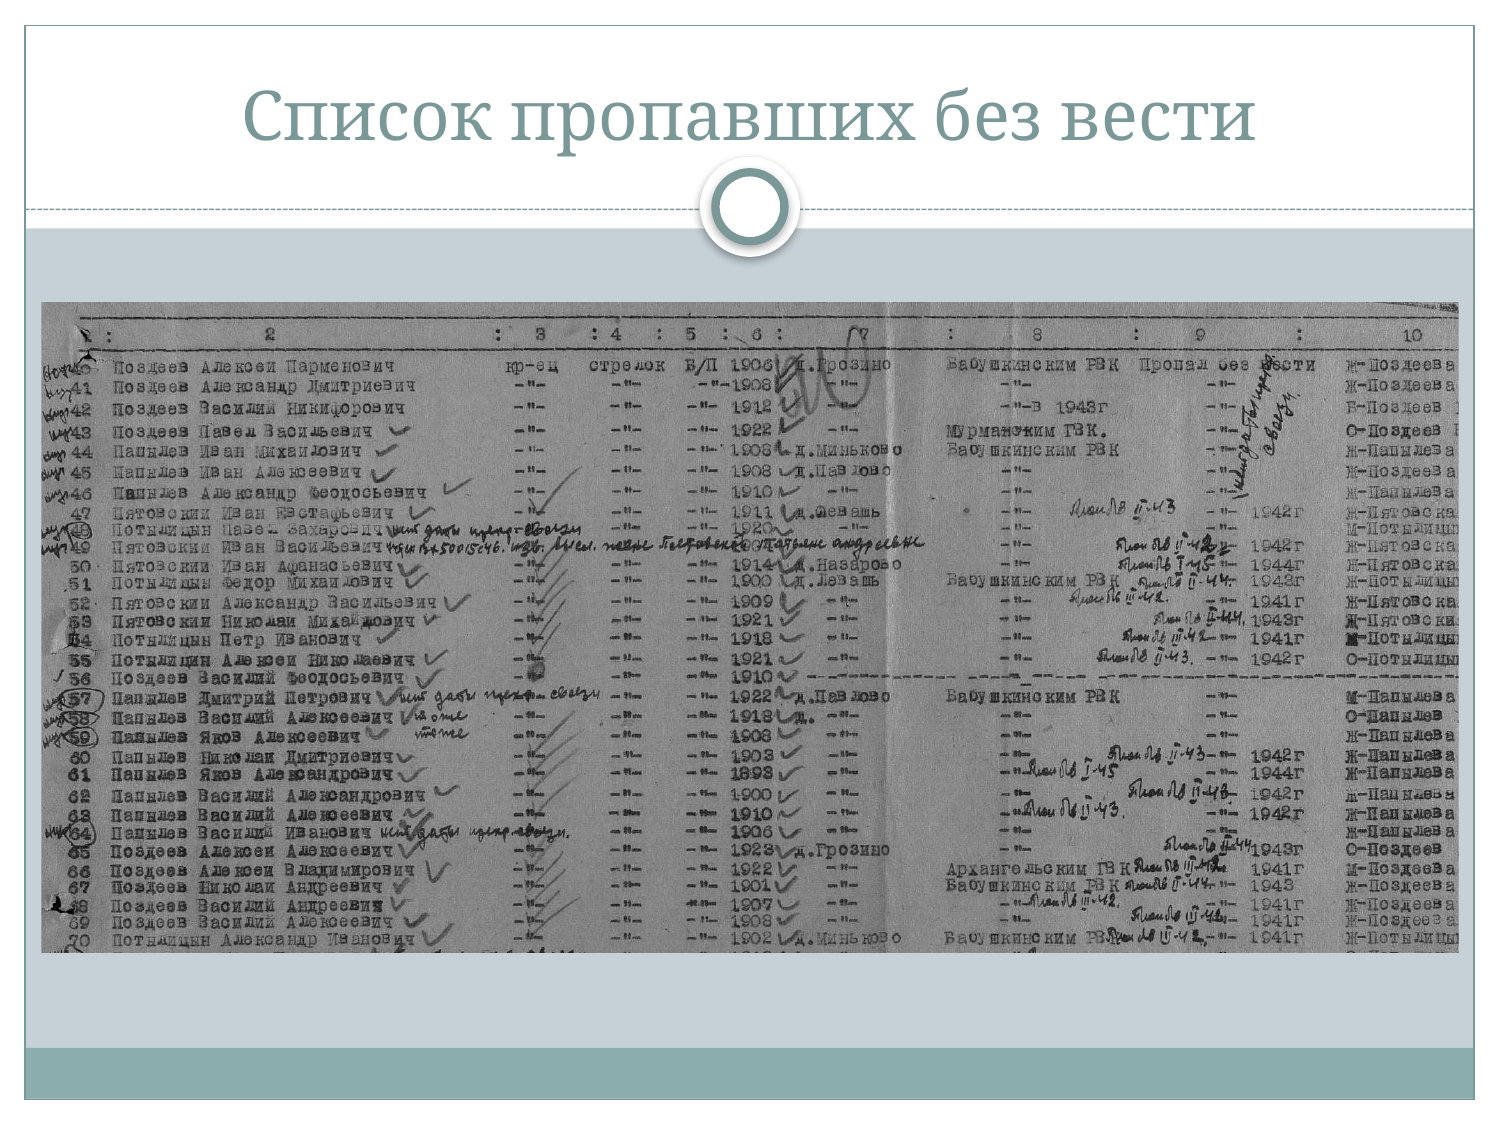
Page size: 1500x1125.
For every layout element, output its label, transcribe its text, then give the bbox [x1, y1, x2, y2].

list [41, 302, 1459, 953]
title Список пропавших без вести [49, 37, 1450, 162]
